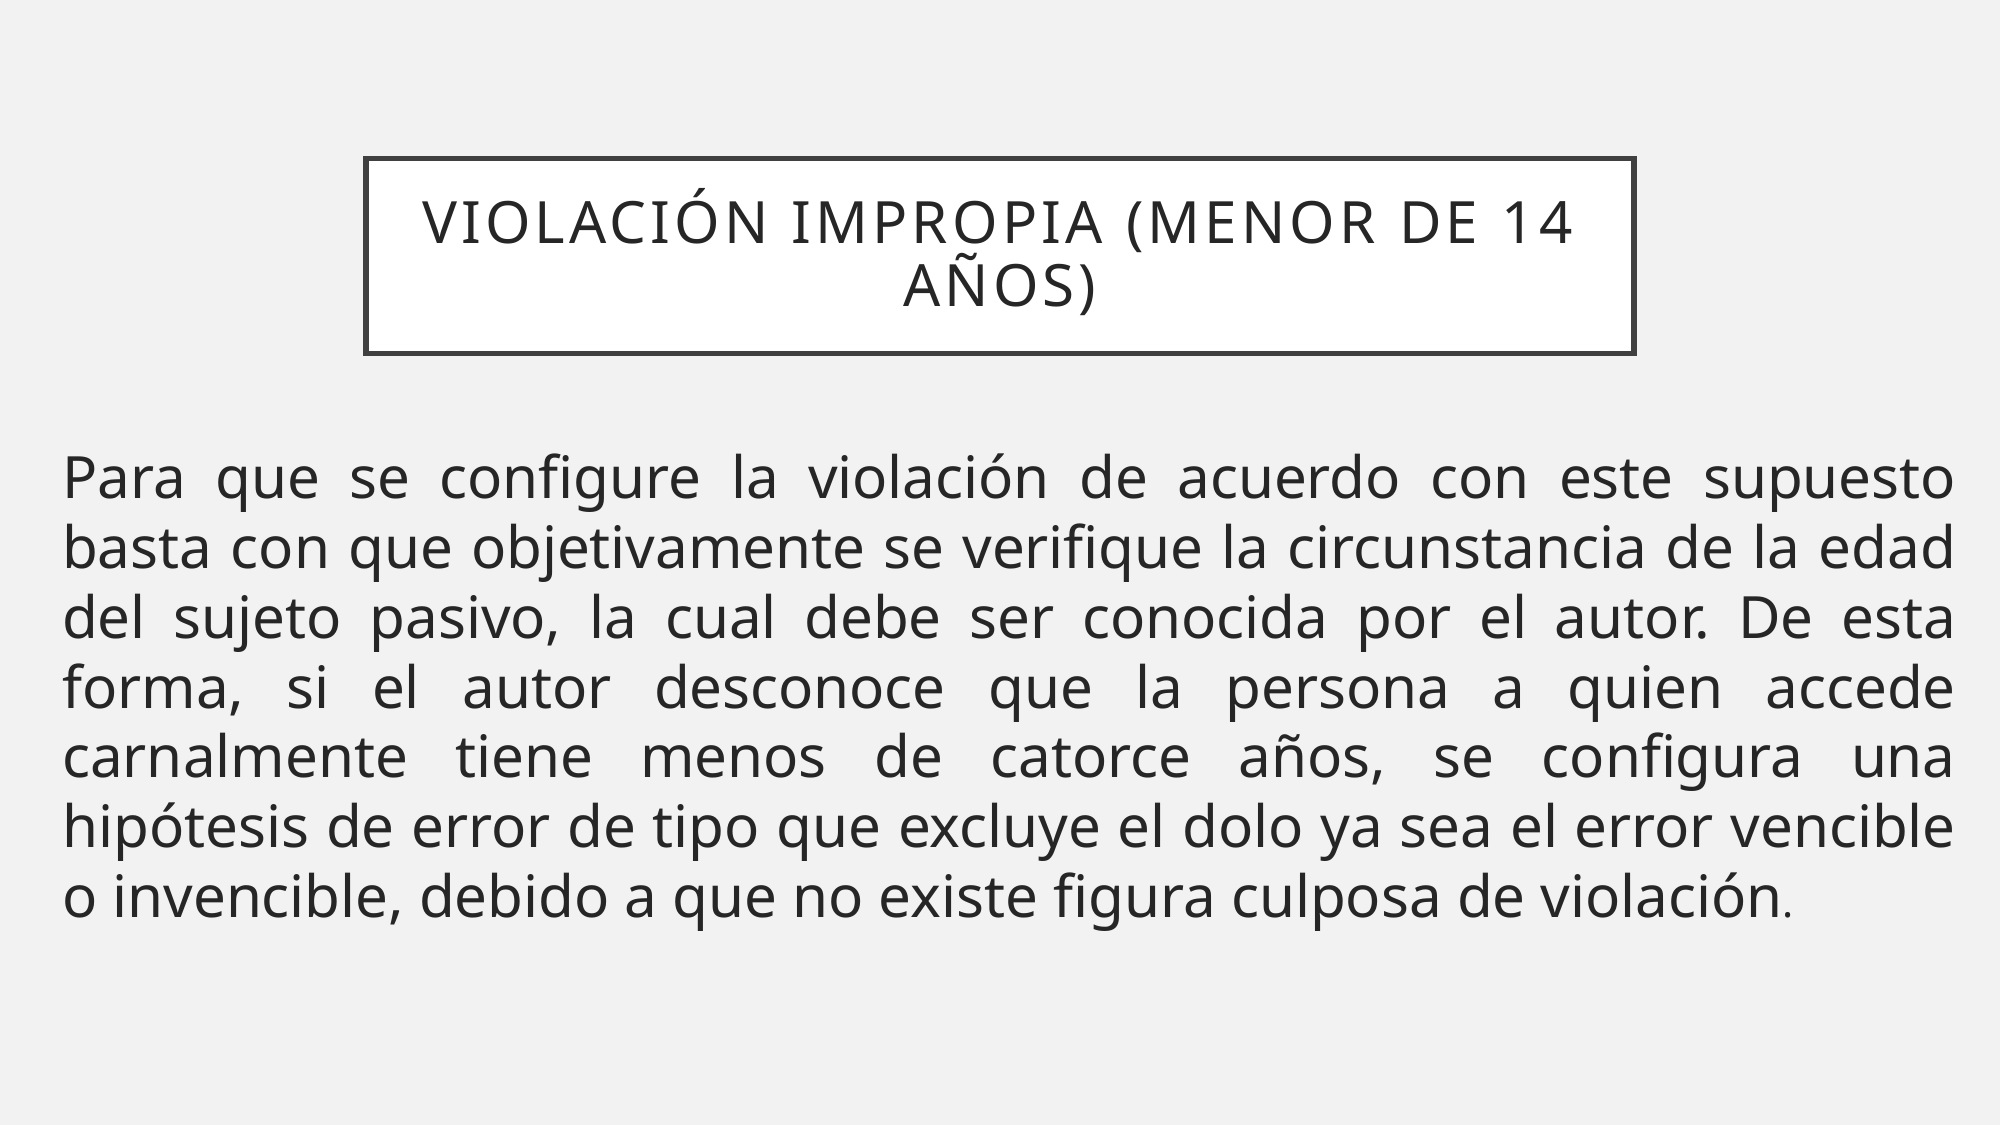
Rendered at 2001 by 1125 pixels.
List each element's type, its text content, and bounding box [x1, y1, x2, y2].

list Para que se configure la violación de acuerdo con este supuesto basta con que objetivamente se verifique la circunstancia de la edad del sujeto pasivo, la cual debe ser conocida por el autor. De esta forma, si el autor desconoce que la persona a quien accede carnalmente tiene menos de catorce años, se configura una hipótesis de error de tipo que excluye el dolo ya sea el error vencible o invencible, debido a que no existe figura culposa de violación. [47, 432, 1971, 942]
title VIOLACIÓN IMPROPIA (menor de 14 años) [363, 156, 1637, 356]
